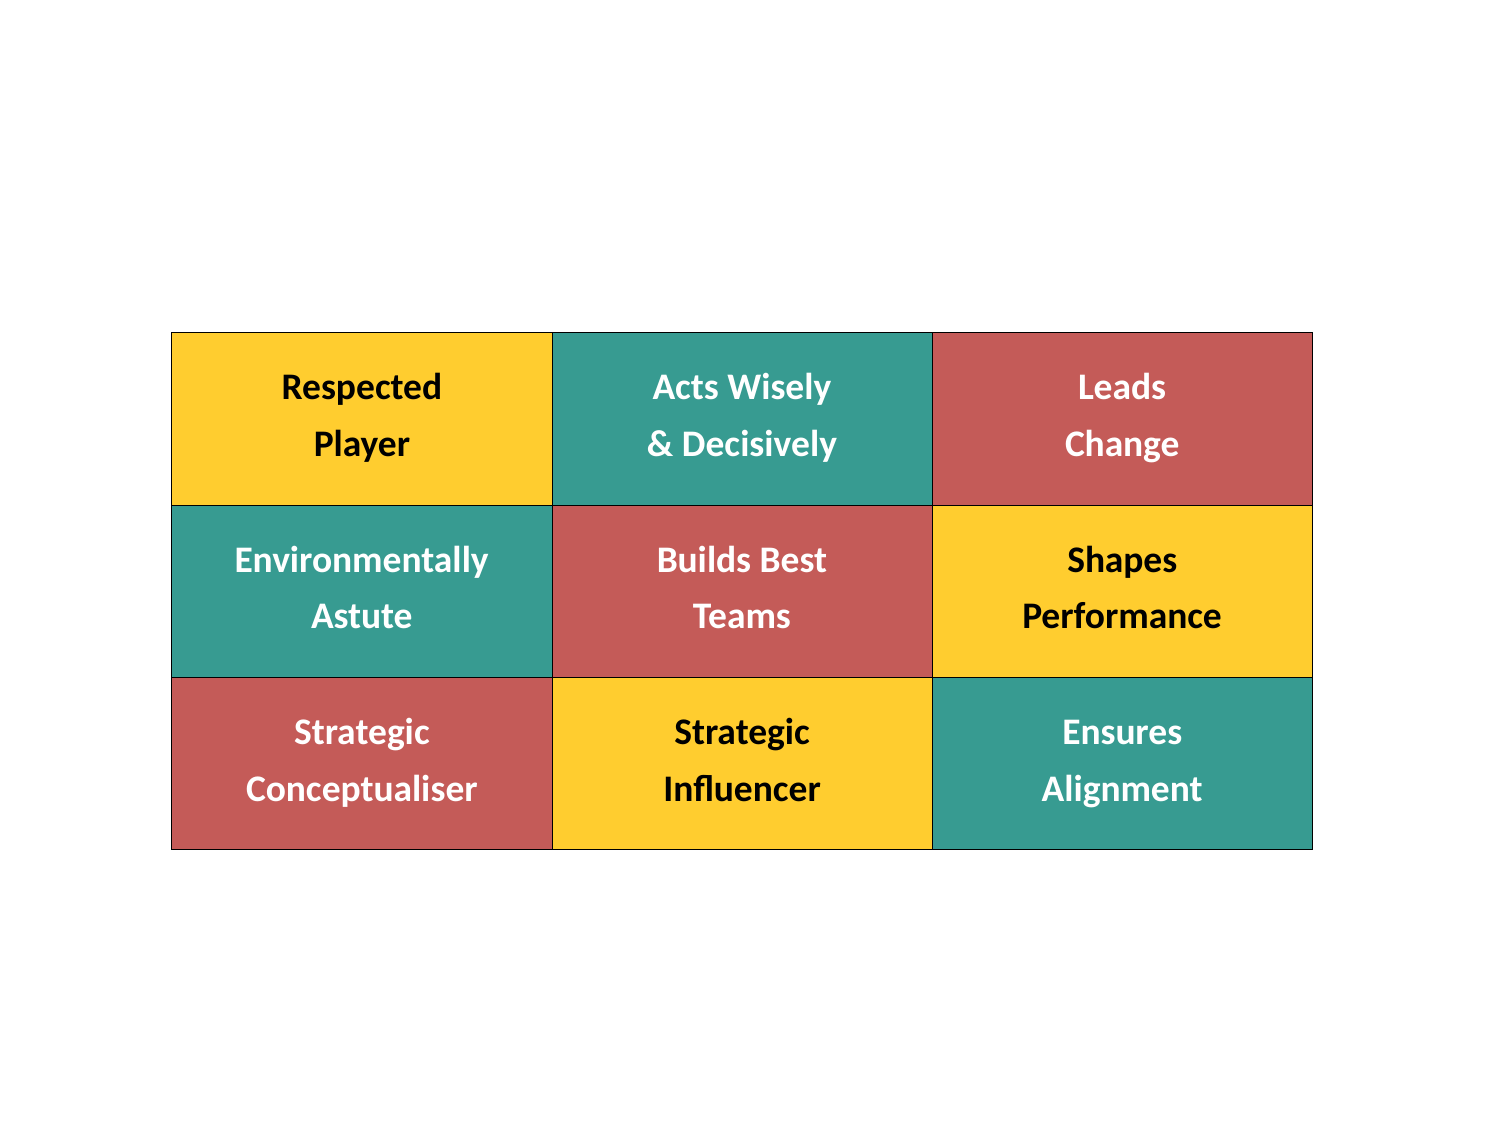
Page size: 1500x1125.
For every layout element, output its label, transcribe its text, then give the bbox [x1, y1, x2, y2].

table_cell Builds Best Teams [553, 506, 932, 677]
table_cell Strategic Influencer [553, 678, 932, 849]
table_cell Shapes Performance [933, 506, 1312, 677]
table_cell Ensures Alignment [933, 678, 1312, 849]
table_cell Environmentally Astute [172, 506, 552, 677]
table_header Leads Change [933, 333, 1312, 505]
table_header Acts Wisely & Decisively [553, 333, 932, 505]
table_header Respected Player [172, 333, 552, 505]
table_cell Strategic Conceptualiser [172, 678, 552, 849]
